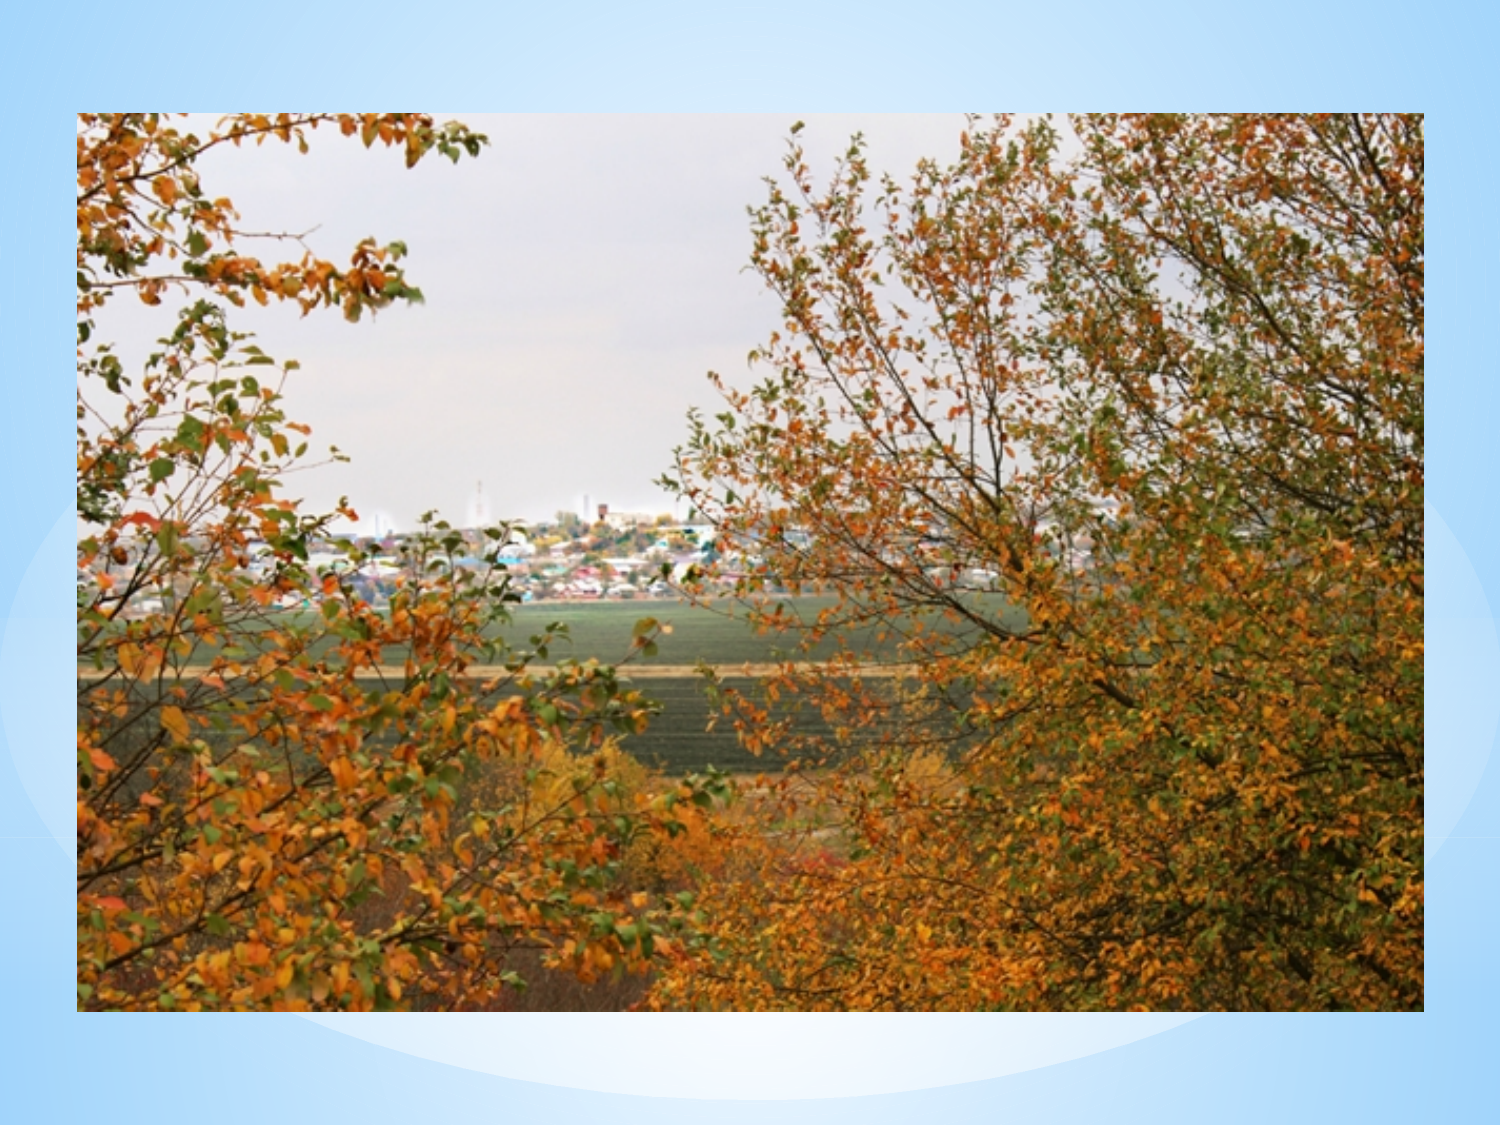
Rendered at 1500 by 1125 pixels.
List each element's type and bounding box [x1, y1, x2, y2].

picture [76, 112, 1424, 1012]
